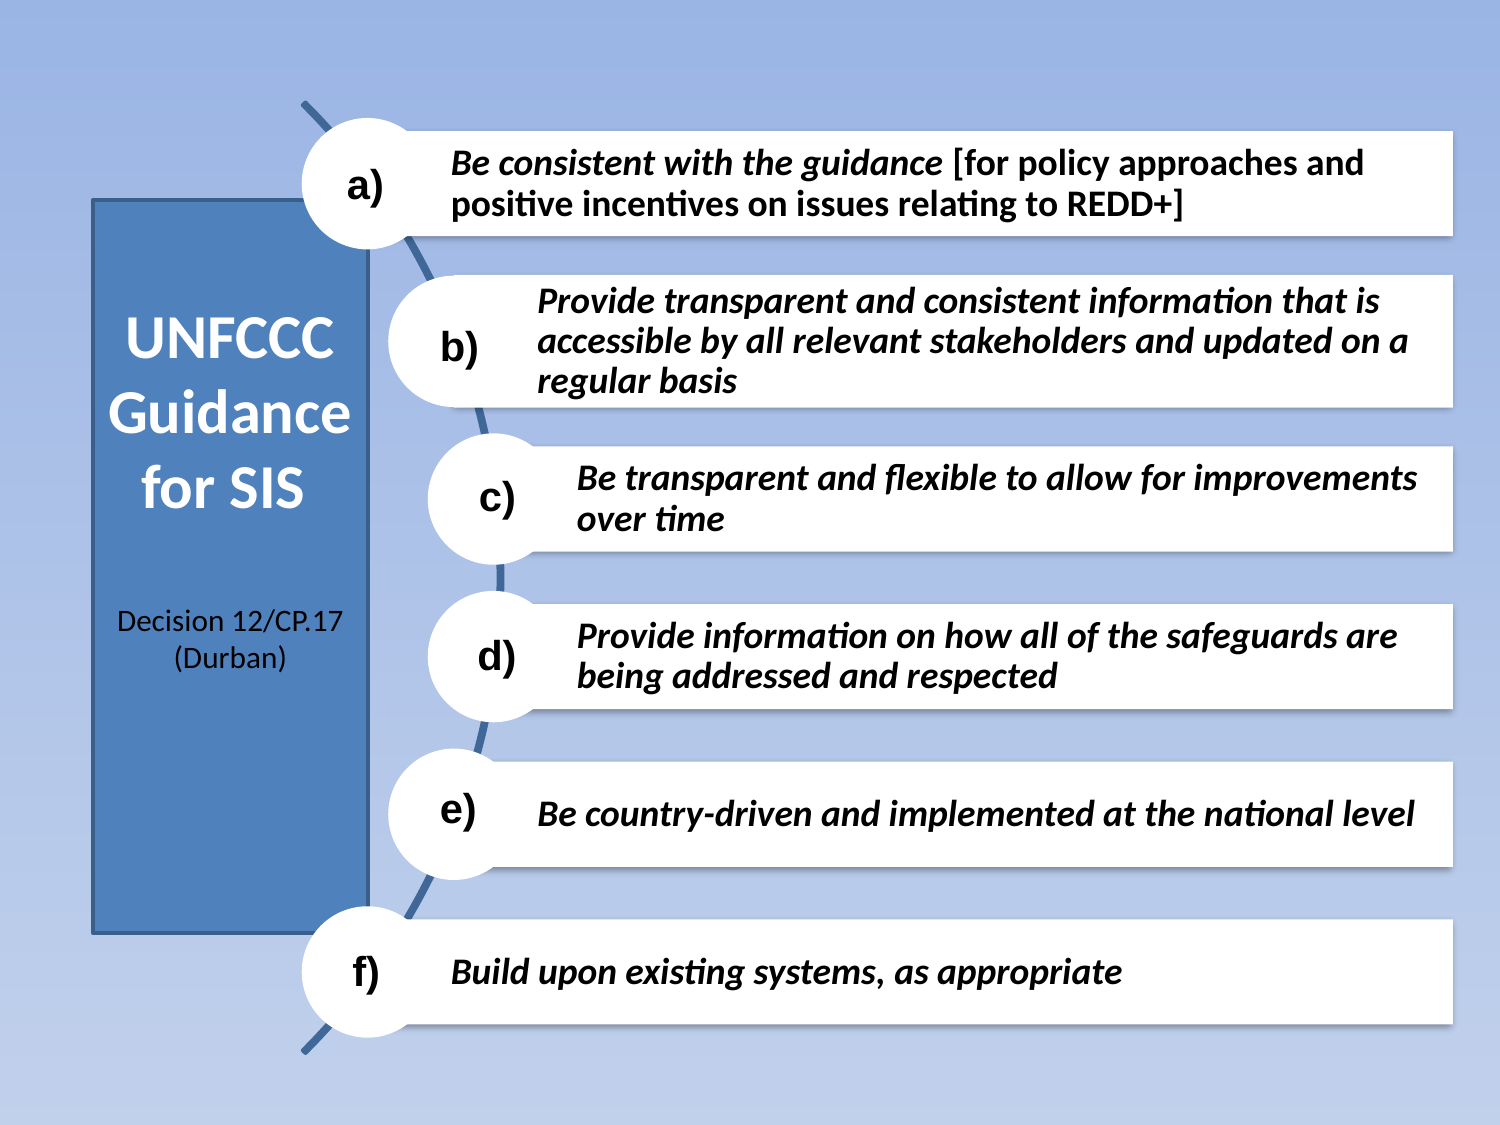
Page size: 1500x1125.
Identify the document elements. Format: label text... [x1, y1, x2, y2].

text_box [287, 78, 1468, 1078]
list UNFCCC Guidance for SIS Decision 12/CP.17 (Durban) [91, 198, 282, 935]
